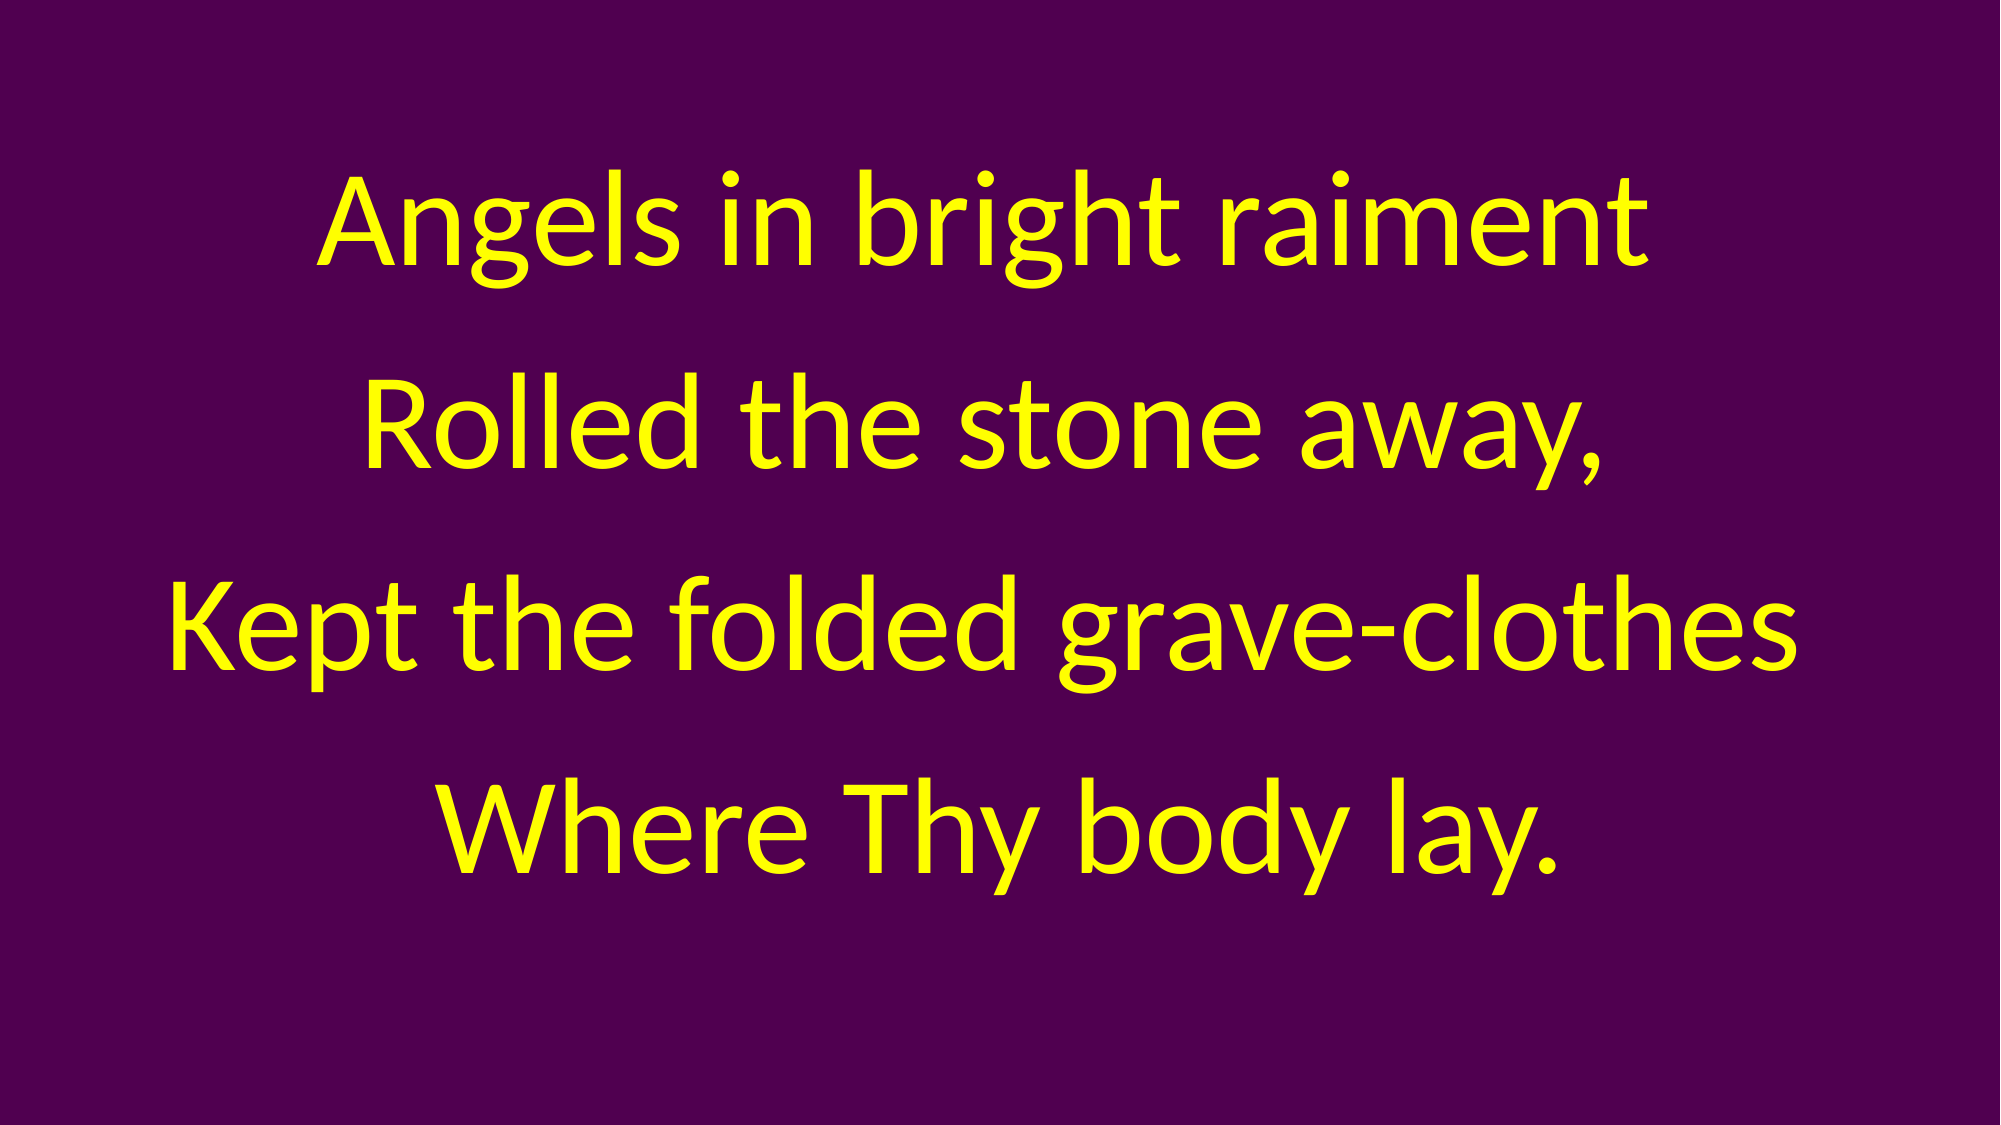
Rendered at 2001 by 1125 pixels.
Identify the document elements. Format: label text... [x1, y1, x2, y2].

text_box Angels in bright raiment Rolled the stone away, Kept the folded grave-clothes Where Thy body lay. [0, 121, 2000, 908]
